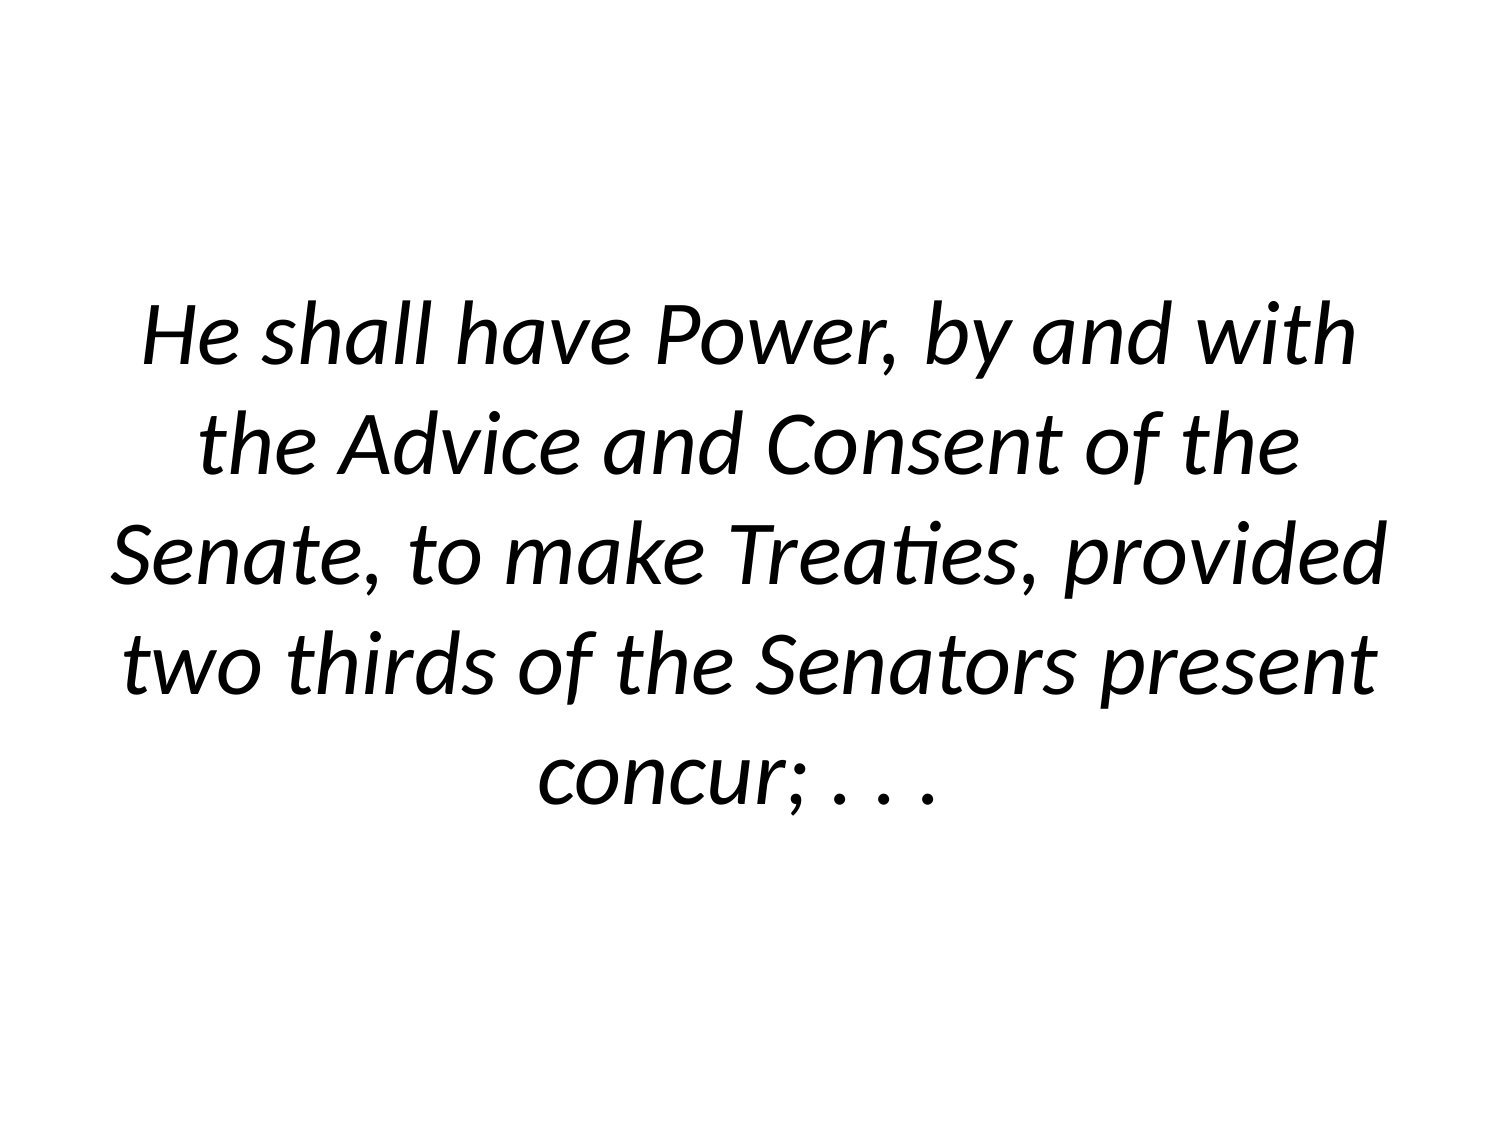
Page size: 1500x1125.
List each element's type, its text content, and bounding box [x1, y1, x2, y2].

title He shall have Power, by and with the Advice and Consent of the Senate, to make Treaties, provided two thirds of the Senators present concur; . . . [74, 44, 1426, 1051]
